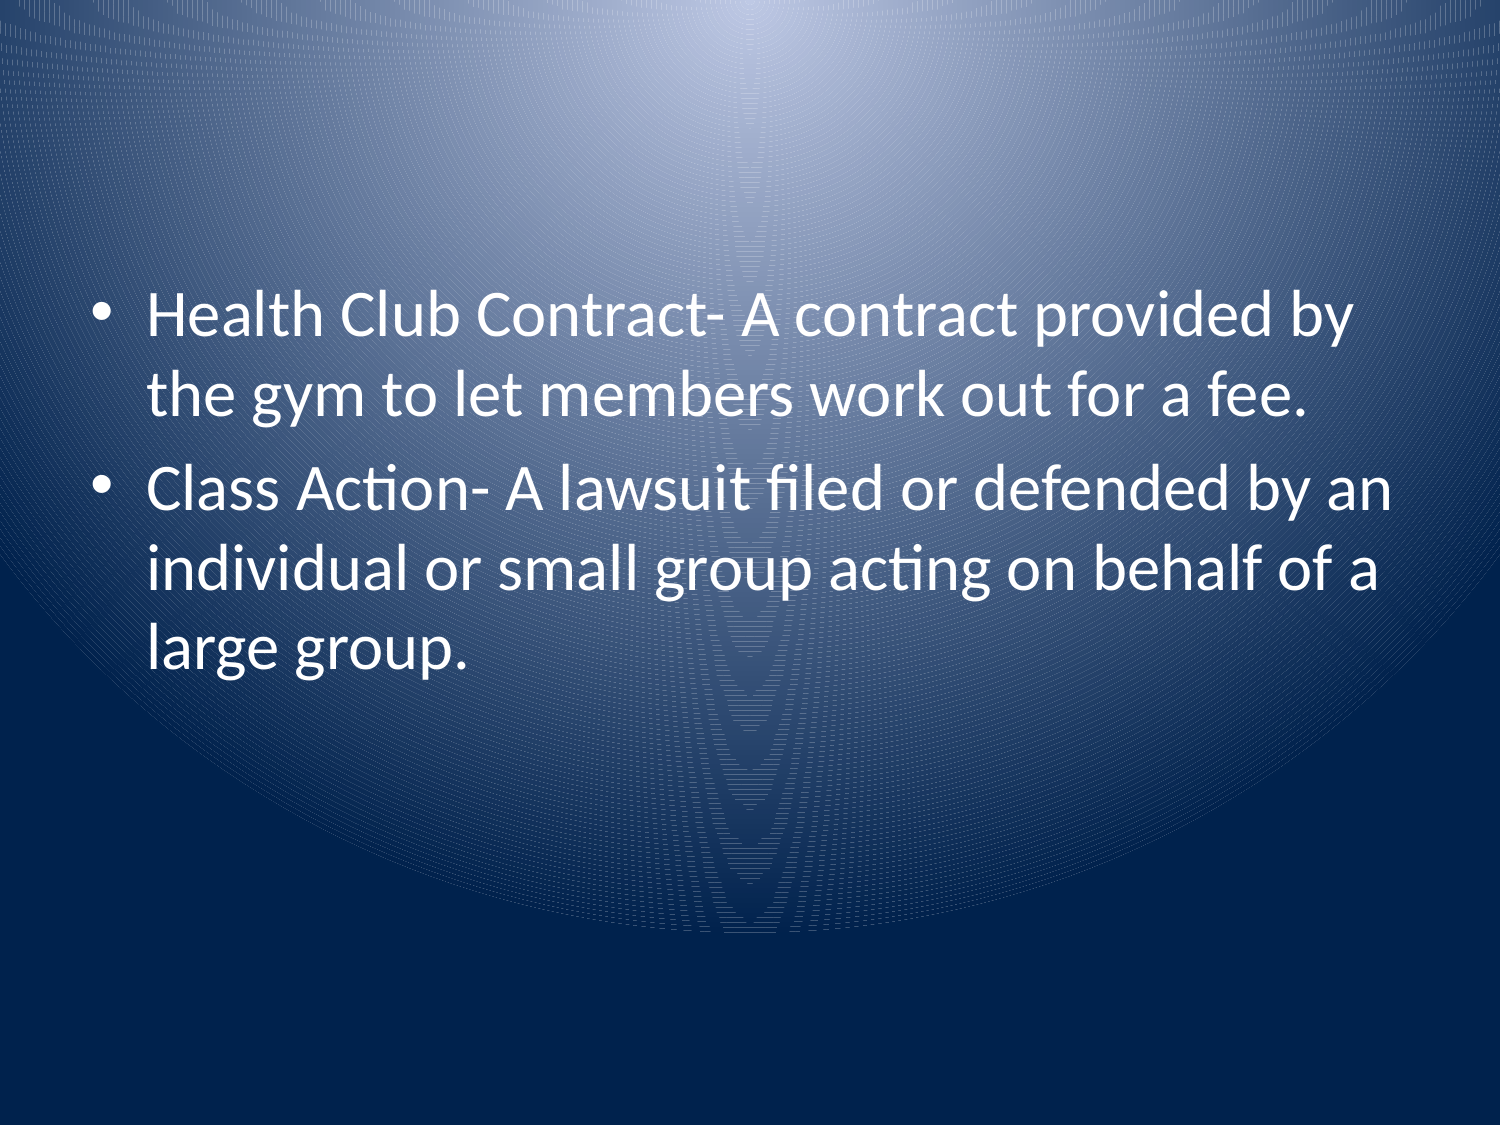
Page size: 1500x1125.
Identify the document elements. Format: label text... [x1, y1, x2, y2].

list Health Club Contract- A contract provided by the gym to let members work out for a fee. Class Action- A lawsuit filed or defended by an individual or small group acting on behalf of a large group. [75, 262, 1425, 1005]
